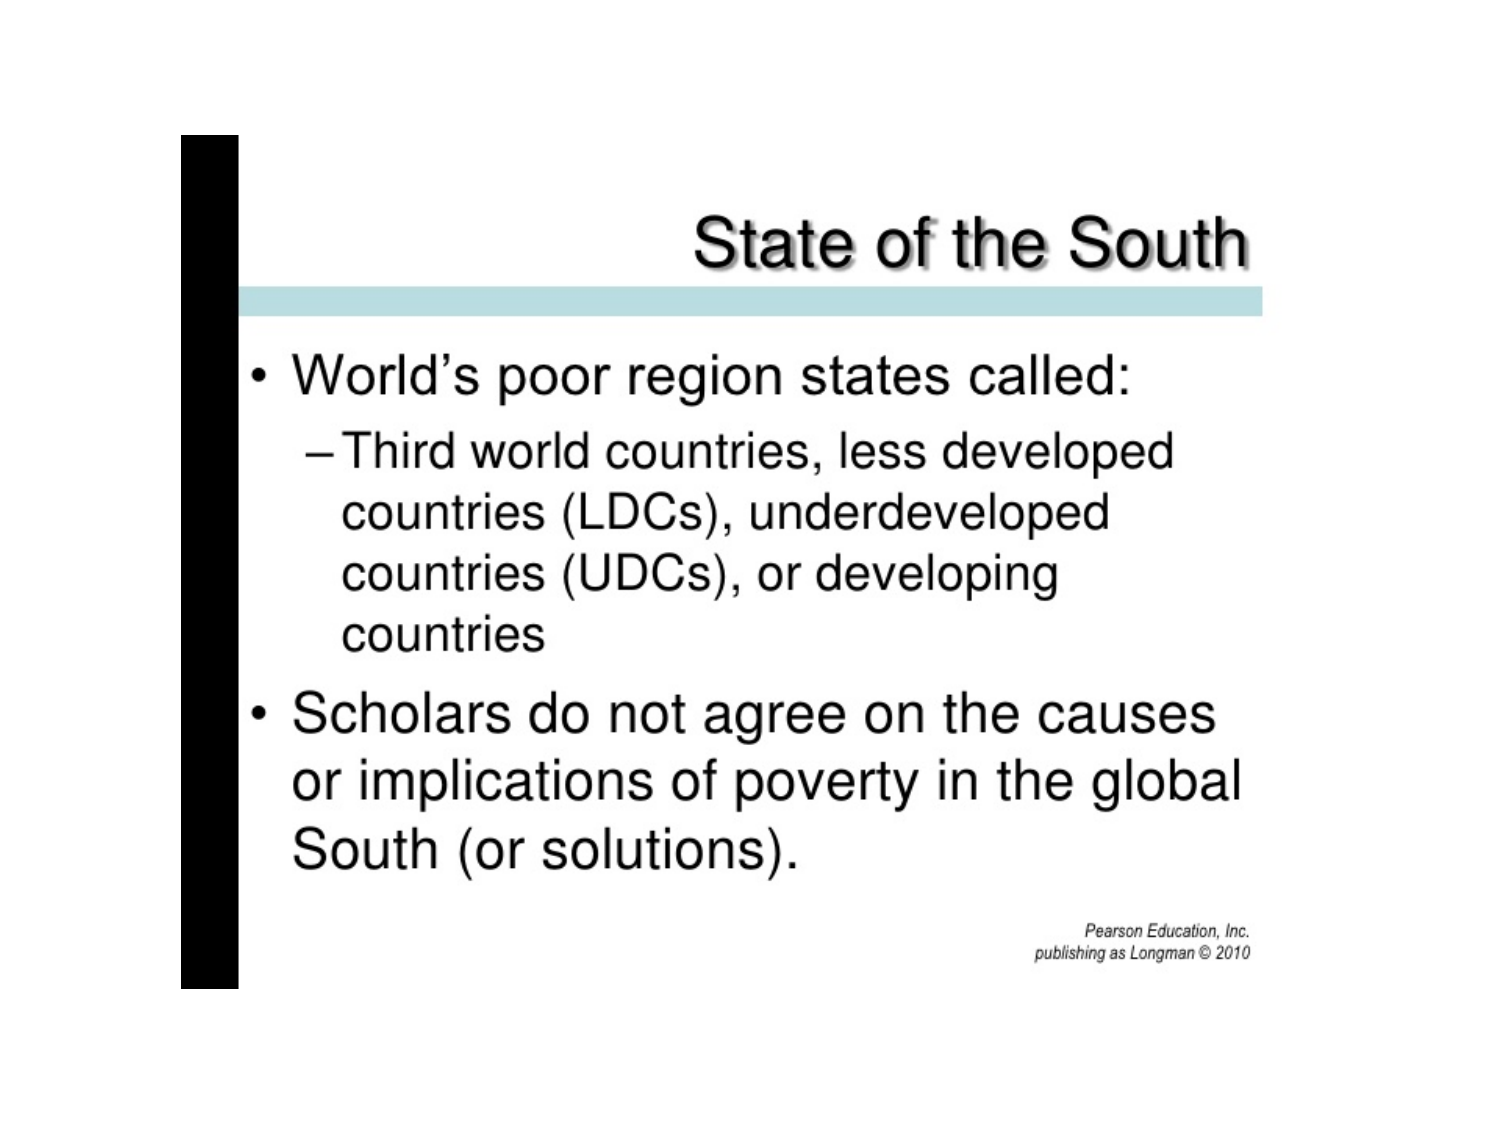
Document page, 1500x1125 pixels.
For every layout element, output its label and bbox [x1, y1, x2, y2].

picture [180, 135, 1319, 990]
